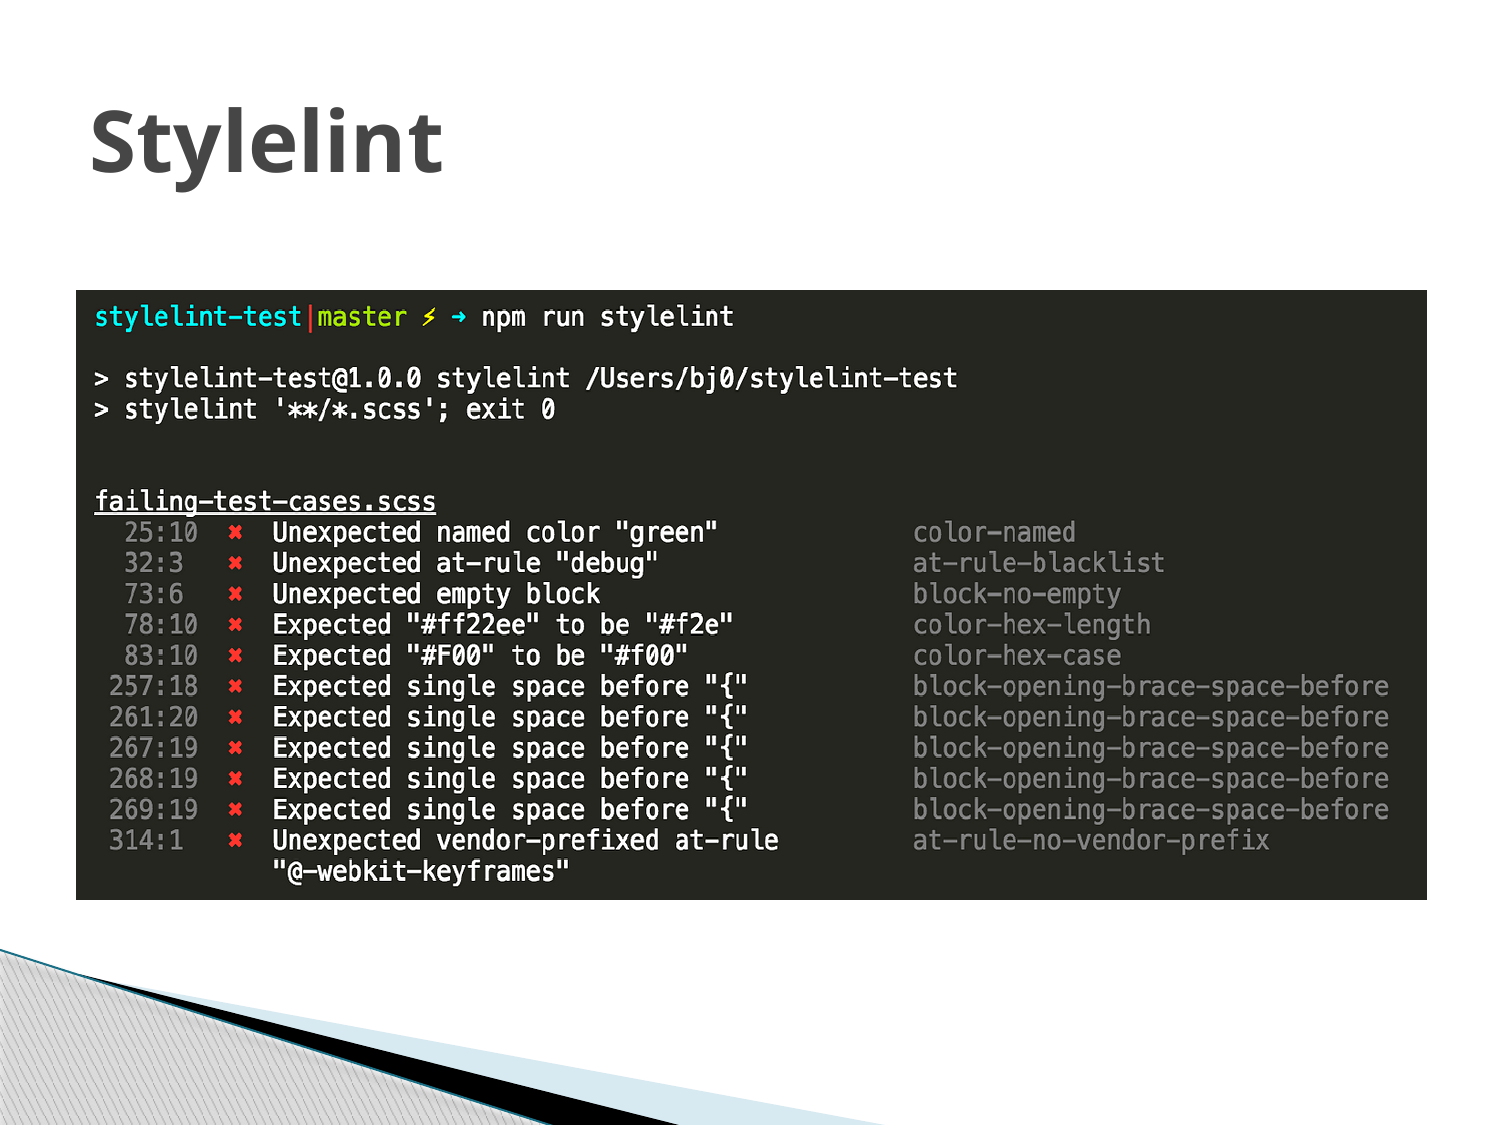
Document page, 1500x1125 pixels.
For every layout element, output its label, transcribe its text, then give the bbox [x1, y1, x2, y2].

title Stylelint [75, 45, 1425, 233]
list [76, 290, 1427, 901]
